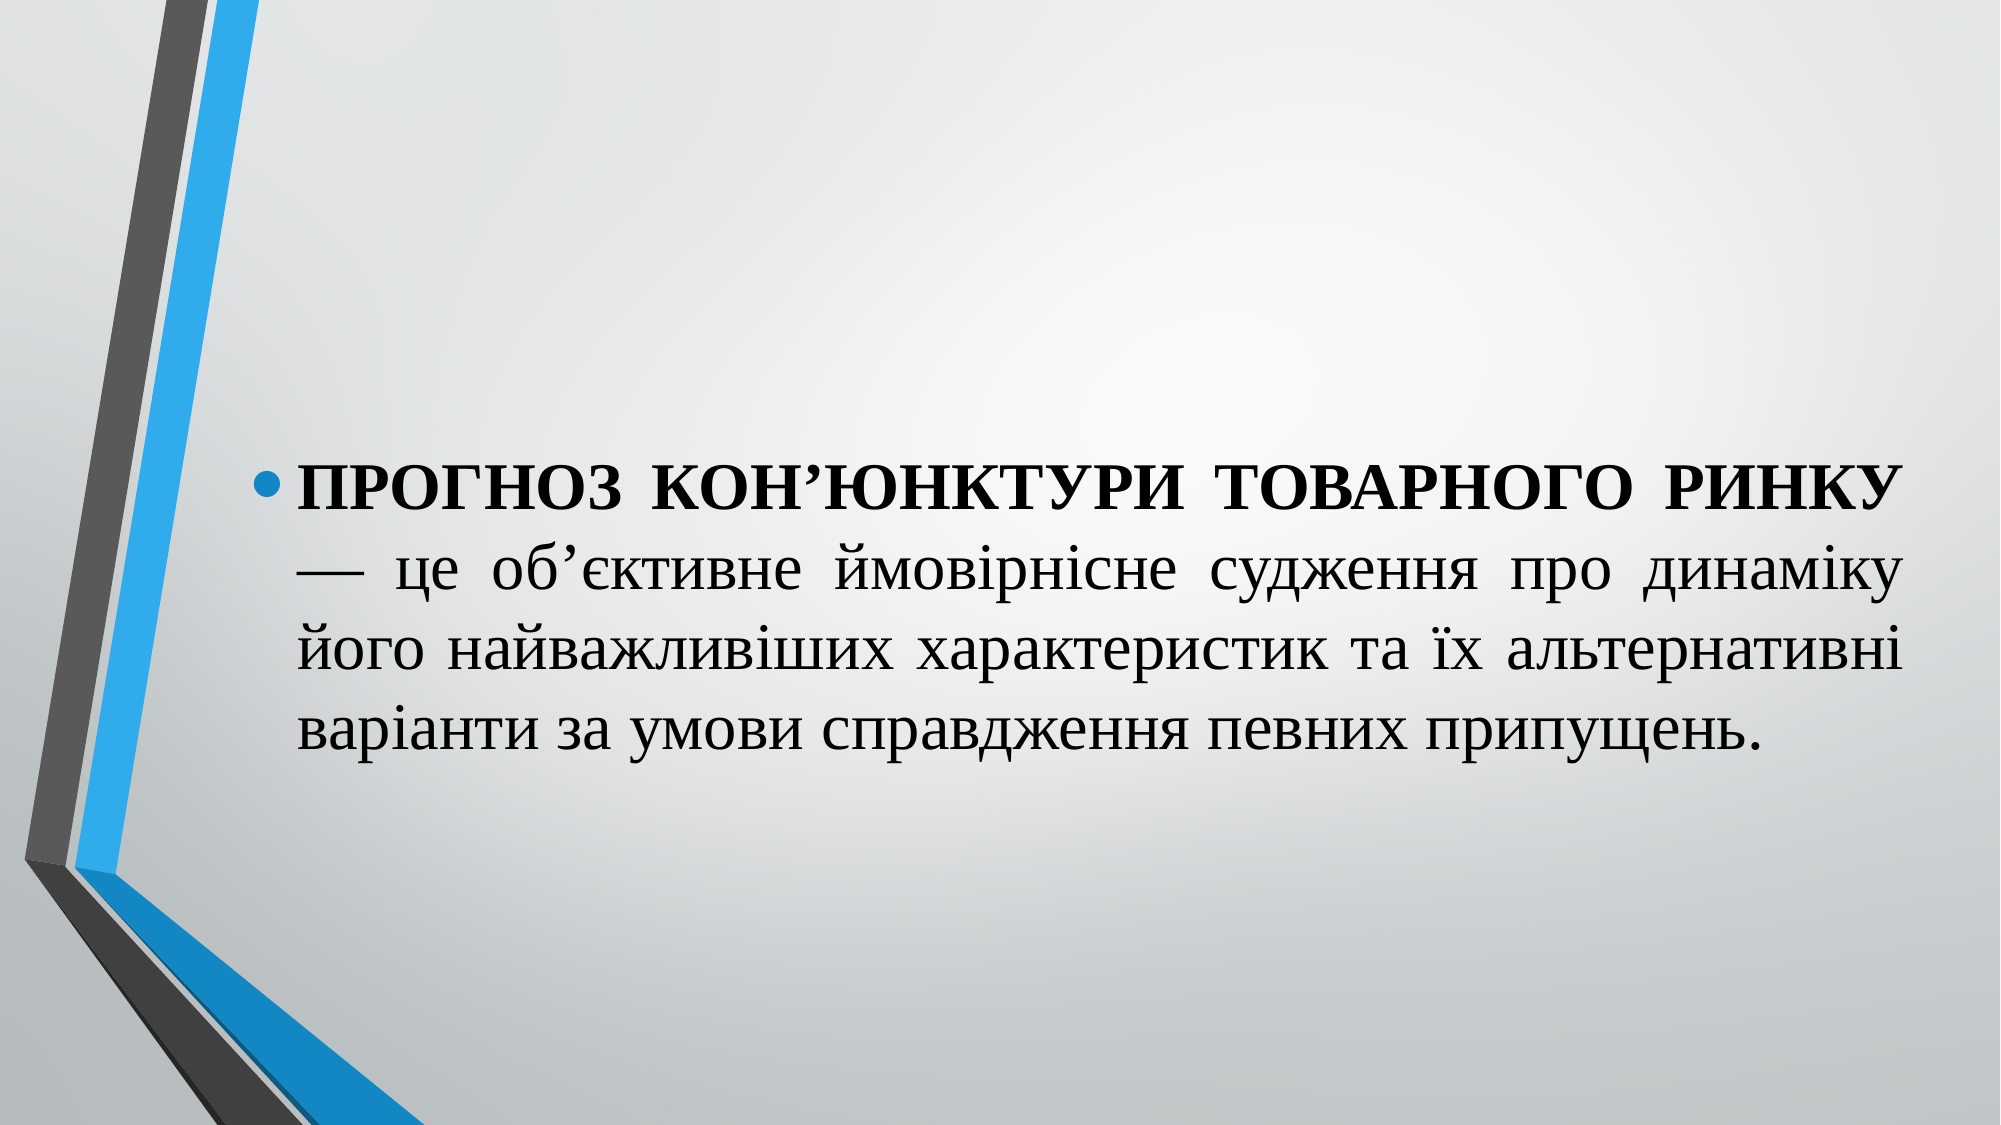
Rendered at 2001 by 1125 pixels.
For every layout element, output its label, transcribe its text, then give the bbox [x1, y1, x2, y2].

list ПРОГНОЗ КОН’ЮНКТУРИ ТОВАРНОГО РИНКУ — це об’єктивне ймовірнісне судження про динаміку його найважливіших характеристик та їх альтернативні варіанти за умови справдження певних припущень. [235, 349, 1922, 939]
